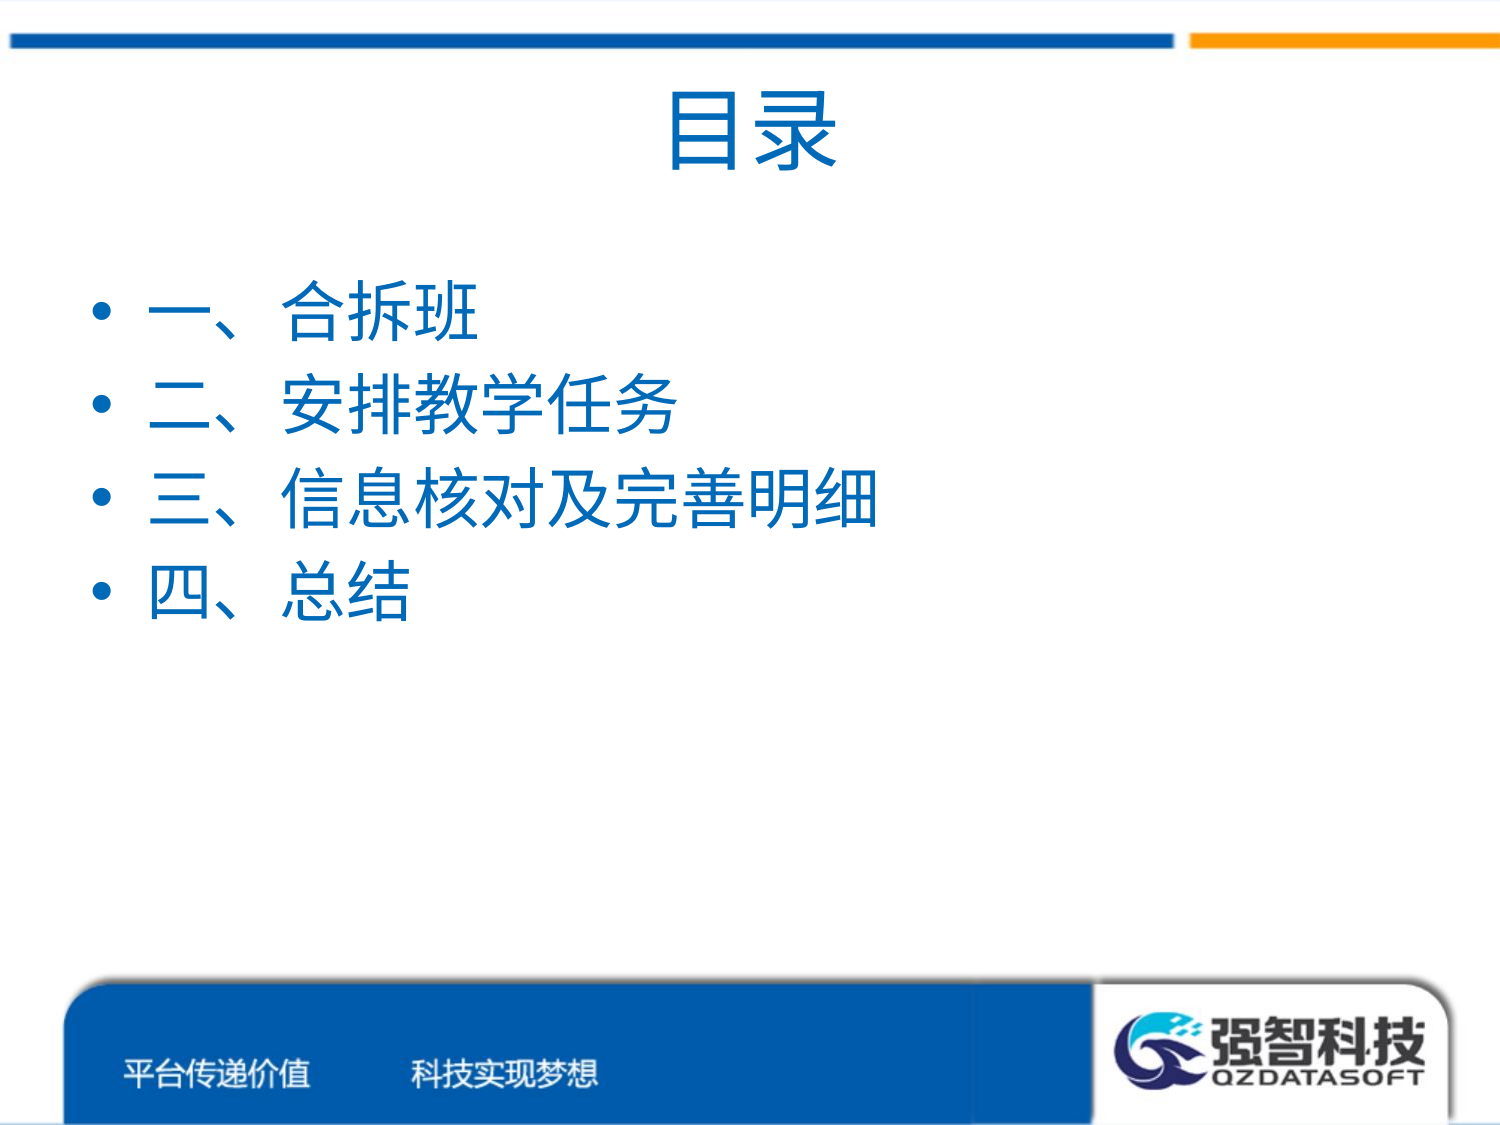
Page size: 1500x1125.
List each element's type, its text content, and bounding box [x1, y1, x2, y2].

list 一、合拆班 二、安排教学任务 三、信息核对及完善明细 四、总结 [74, 262, 1426, 1006]
title 目录 [74, 44, 1426, 209]
picture [0, 0, 1500, 1125]
